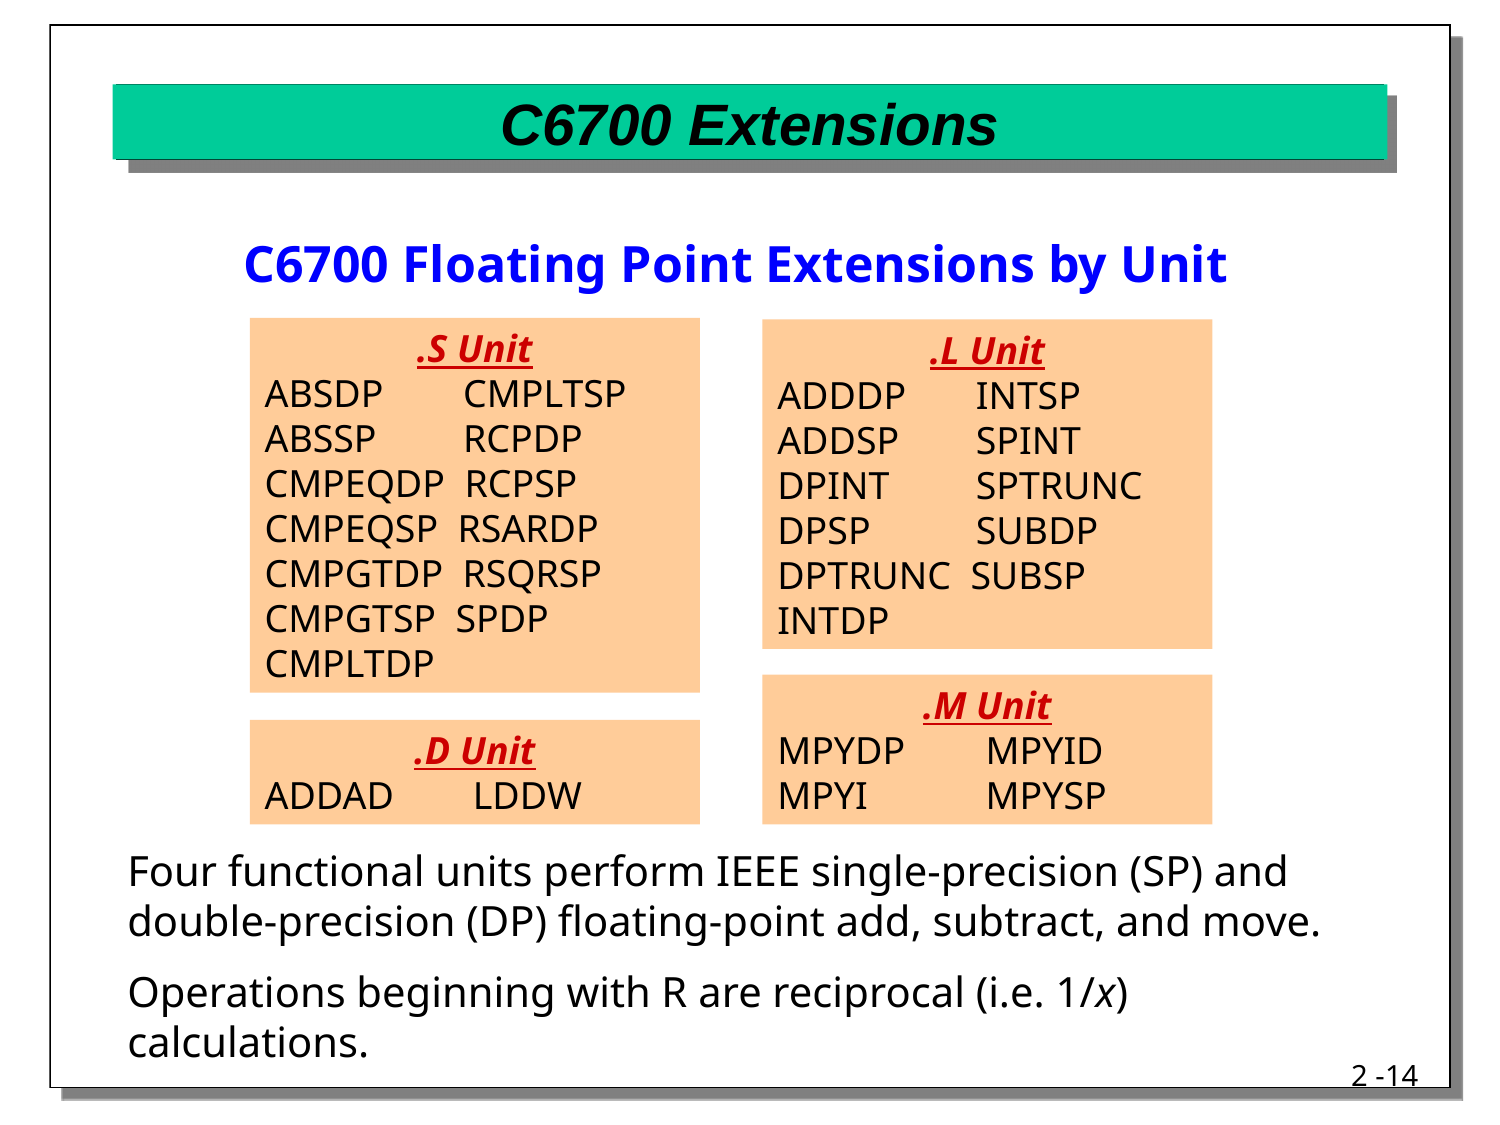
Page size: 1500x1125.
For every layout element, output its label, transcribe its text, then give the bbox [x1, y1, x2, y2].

text_box .S Unit ABSDP CMPLTSP ABSSP RCPDP CMPEQDP RCPSP CMPEQSP RSARDP CMPGTDP RSQRSP CMPGTSP SPDP CMPLTDP [249, 317, 700, 693]
title C6700 Extensions [112, 84, 1388, 160]
text_box .D Unit ADDAD LDDW [249, 719, 700, 825]
text_box .M Unit MPYDP MPYID MPYI MPYSP [762, 674, 1213, 825]
text_box Four functional units perform IEEE single-precision (SP) and double-precision (DP) floating-point add, subtract, and move. Operations beginning with R are reciprocal (i.e. 1/x) calculations. [112, 837, 1388, 1073]
text_box .L Unit ADDDP INTSP ADDSP SPINT DPINT SPTRUNC DPSP SUBDP DPTRUNC SUBSP INTDP [762, 319, 1213, 649]
text_box C6700 Floating Point Extensions by Unit [228, 225, 1244, 300]
